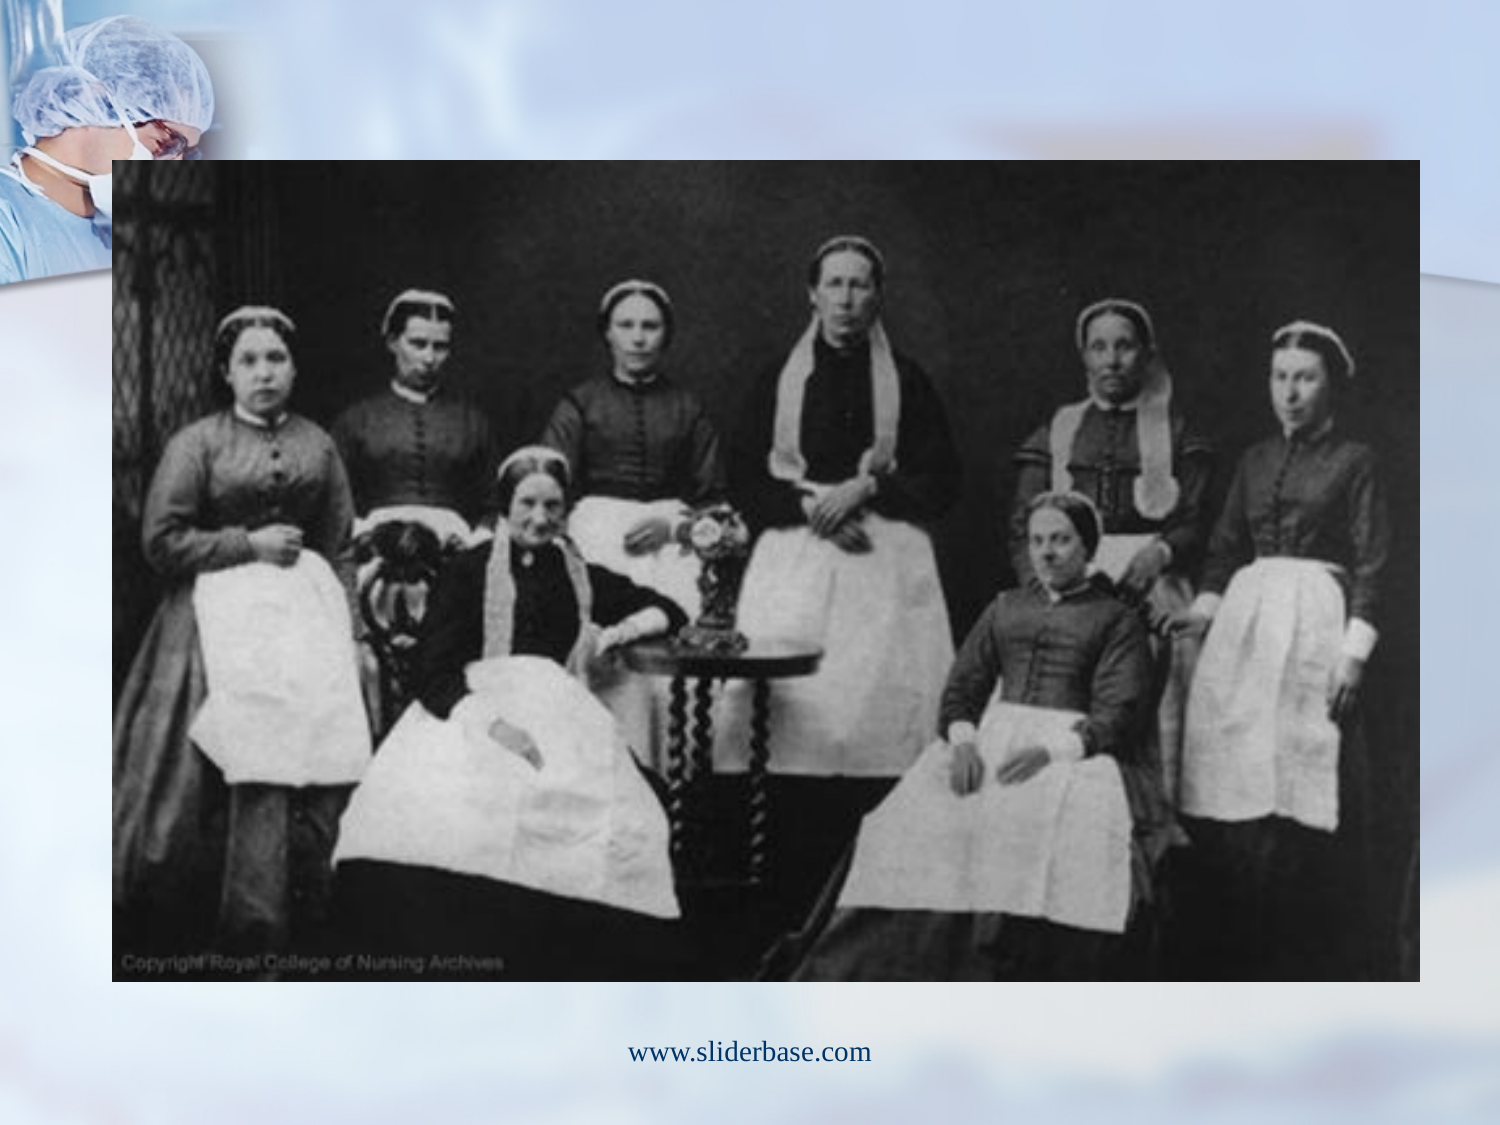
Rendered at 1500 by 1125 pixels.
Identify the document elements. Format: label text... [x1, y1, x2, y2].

picture [0, 0, 1500, 1125]
footer www.sliderbase.com [512, 1024, 988, 1103]
